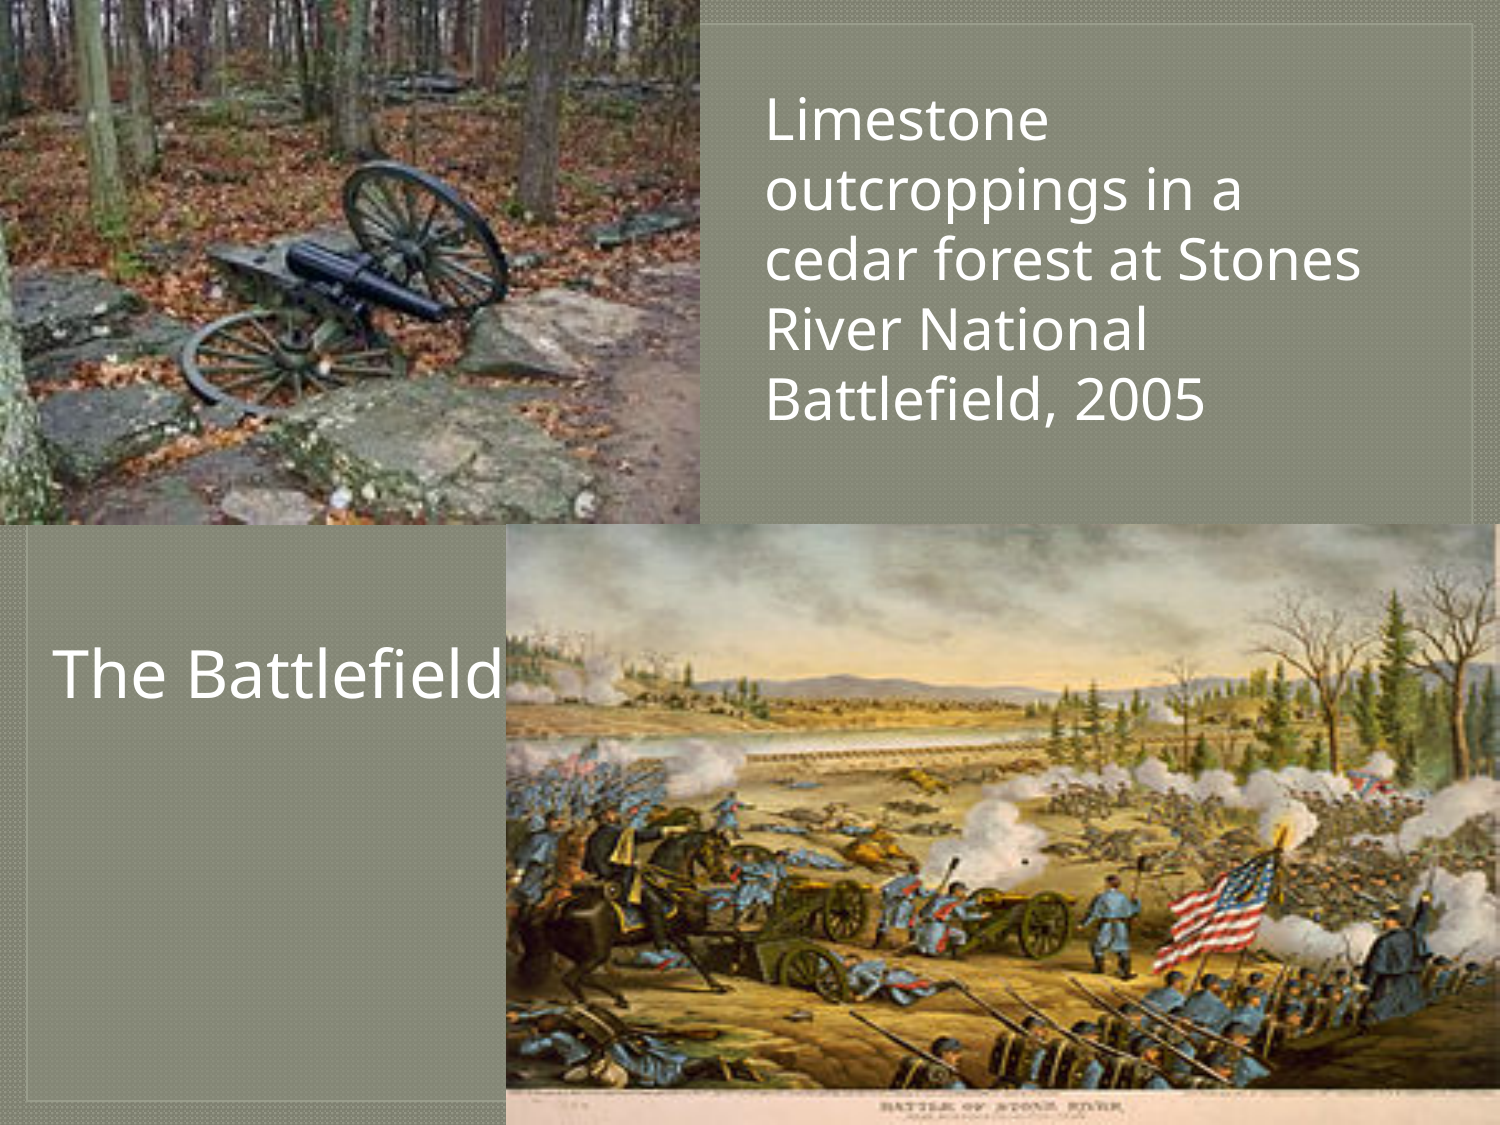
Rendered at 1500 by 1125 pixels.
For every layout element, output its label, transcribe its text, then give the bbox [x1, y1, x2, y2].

text_box The Battlefield [37, 624, 499, 720]
text_box Limestone outcroppings in a cedar forest at Stones River National Battlefield, 2005 [749, 75, 1413, 440]
picture [0, 0, 1500, 1125]
